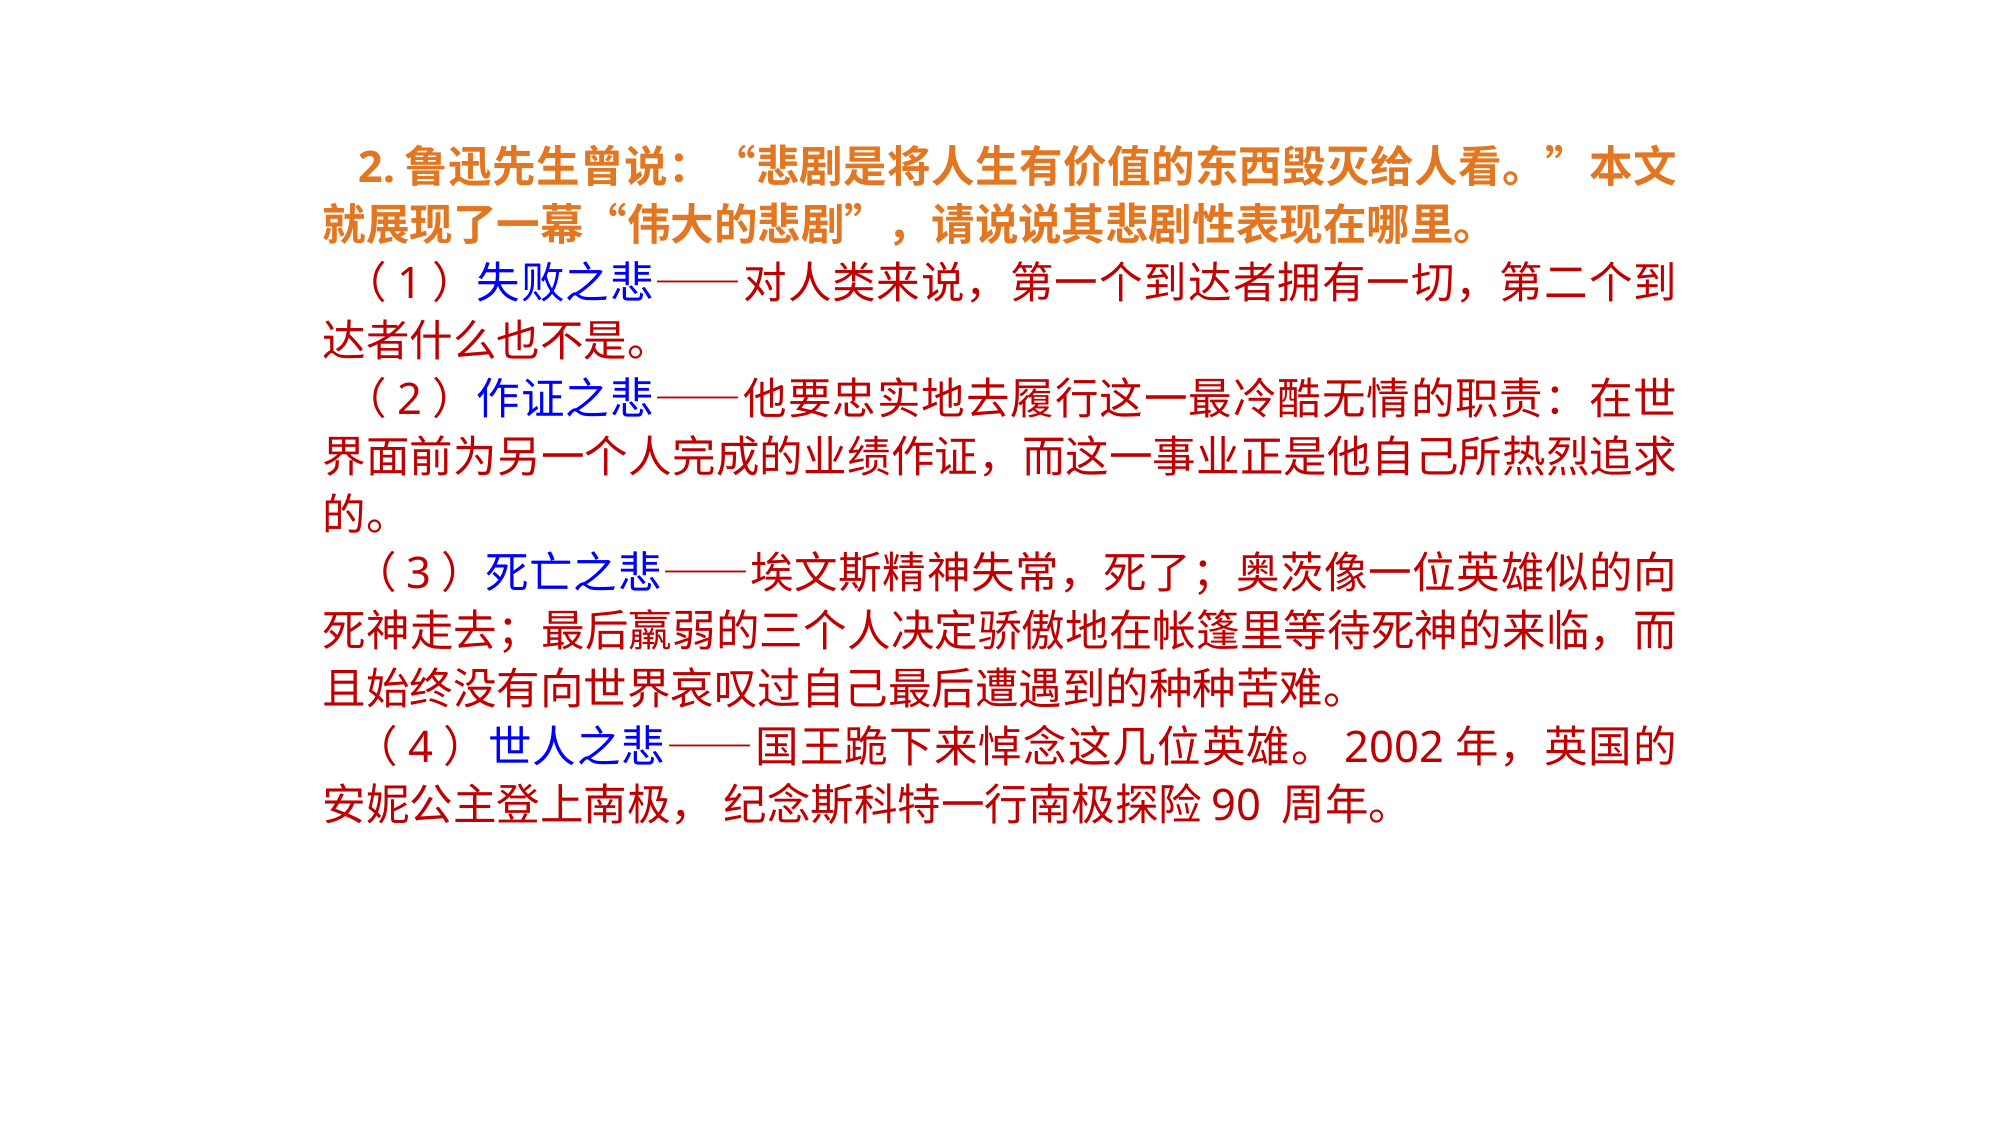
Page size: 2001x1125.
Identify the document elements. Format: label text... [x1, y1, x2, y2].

list 2.鲁迅先生曾说：“悲剧是将人生有价值的东西毁灭给人看。”本文就展现了一幕“伟大的悲剧”，请说说其悲剧性表现在哪里。 （1）失败之悲——对人类来说，第一个到达者拥有一切，第二个到达者什么也不是。 （2）作证之悲——他要忠实地去履行这一最冷酷无情的职责：在世界面前为另一个人完成的业绩作证，而这一事业正是他自己所热烈追求的。 （3）死亡之悲——埃文斯精神失常，死了；奥茨像一位英雄似的向死神走去；最后羸弱的三个人决定骄傲地在帐篷里等待死神的来临，而且始终没有向世界哀叹过自己最后遭遇到的种种苦难。 （4）世人之悲——国王跪下来悼念这几位英雄。2002年，英国的安妮公主登上南极， 纪念斯科特一行南极探险90 周年。 [307, 126, 1693, 840]
